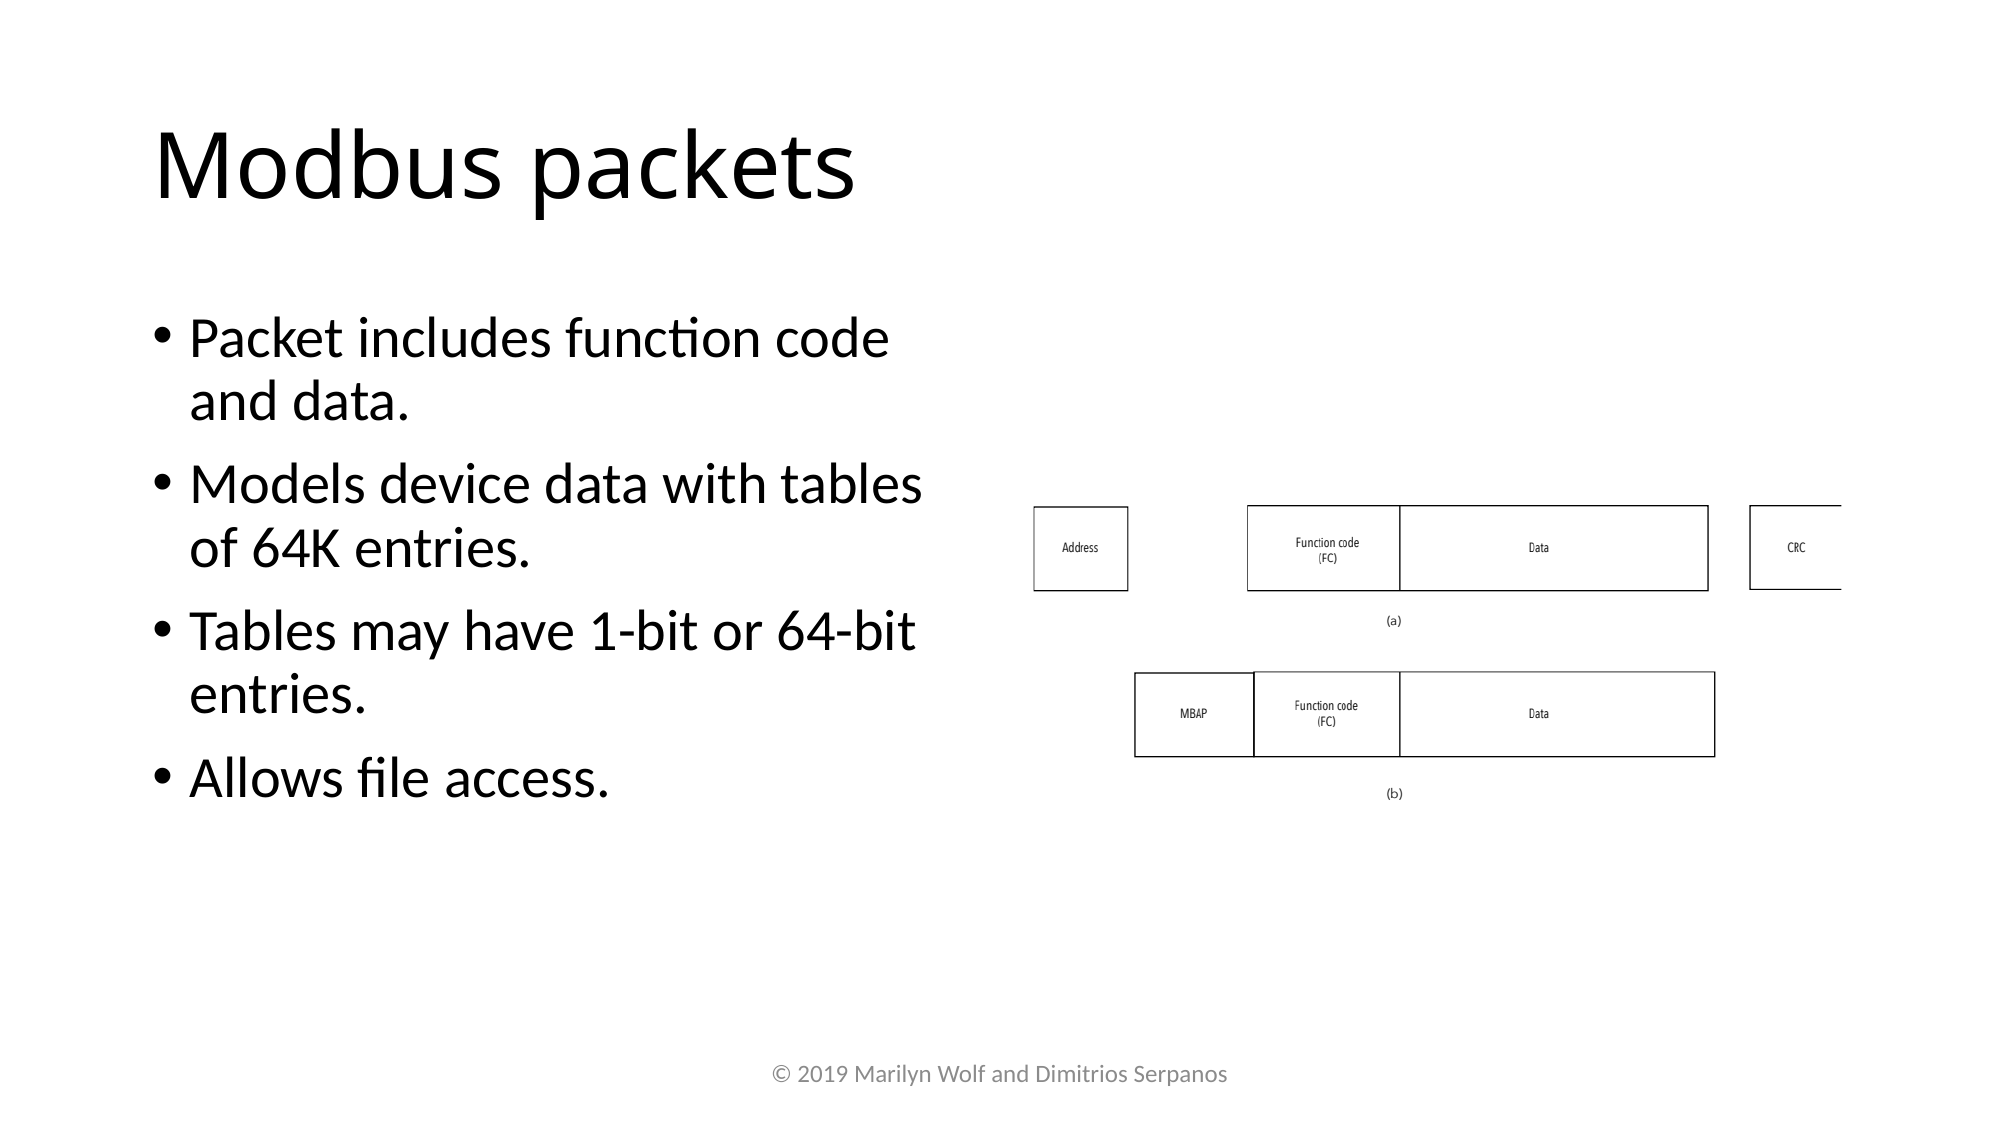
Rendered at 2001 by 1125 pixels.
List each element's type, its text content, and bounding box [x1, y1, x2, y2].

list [1033, 505, 1842, 808]
list Packet includes function code and data. Models device data with tables of 64K entries. Tables may have 1-bit or 64-bit entries. Allows file access. [137, 299, 988, 1014]
footer © 2019 Marilyn Wolf and Dimitrios Serpanos [662, 1042, 1338, 1103]
title Modbus packets [137, 59, 1863, 278]
